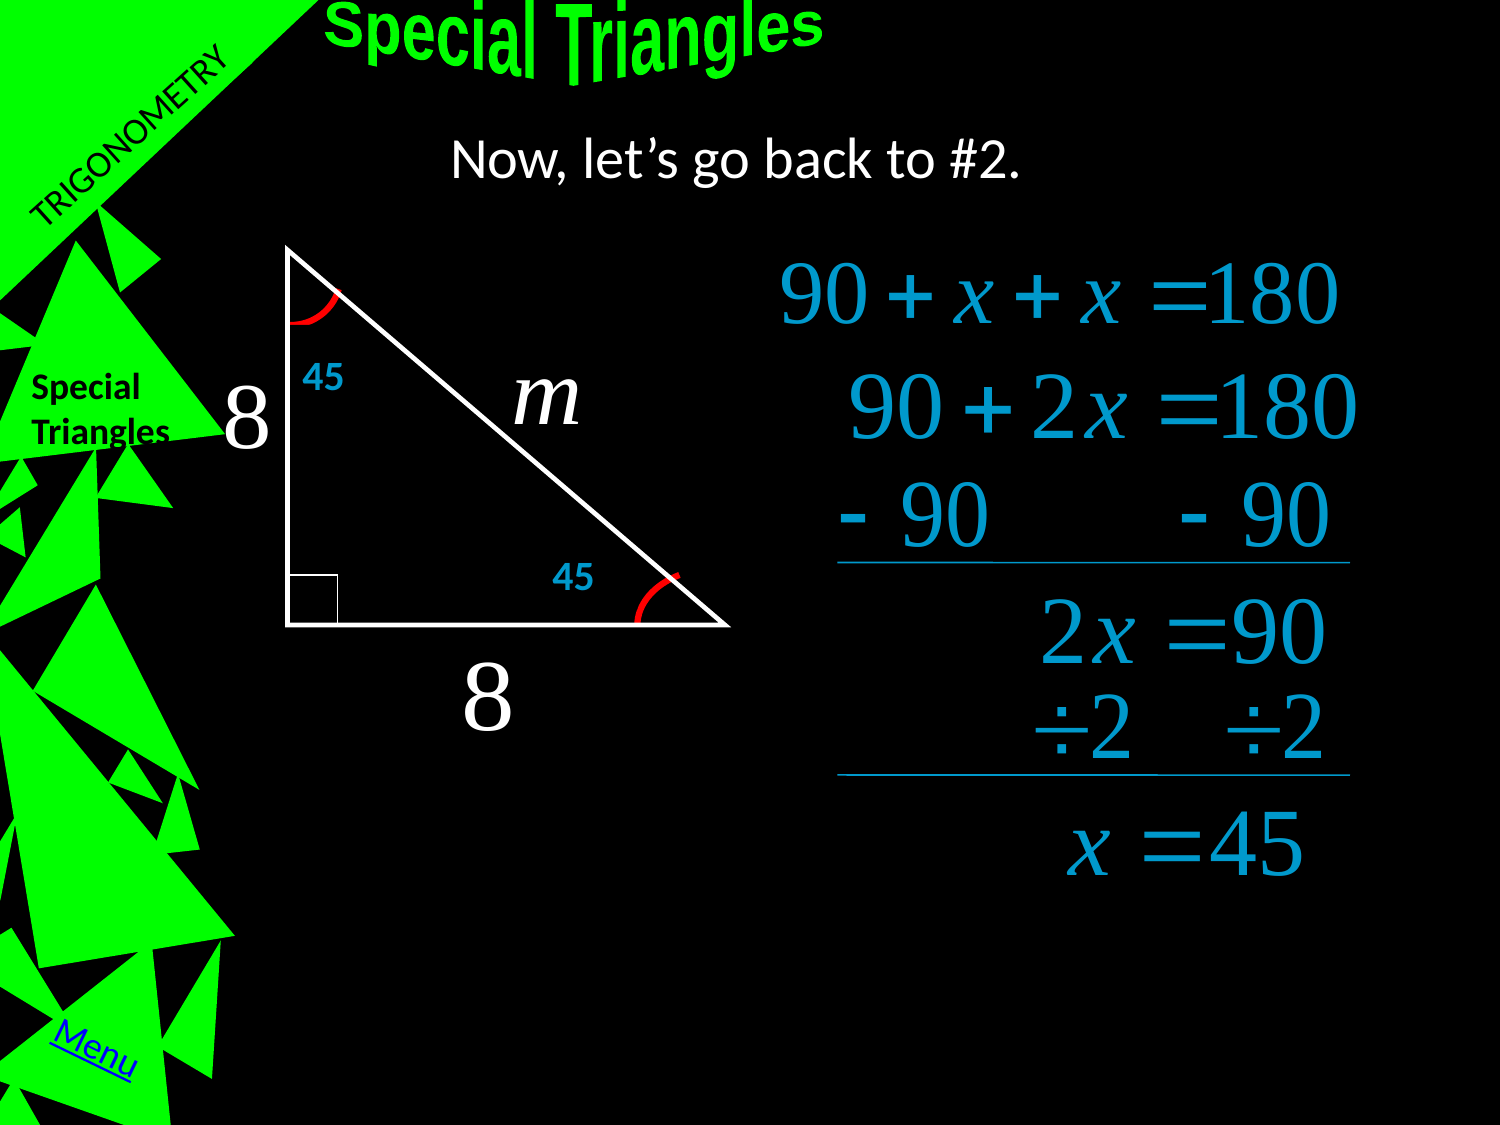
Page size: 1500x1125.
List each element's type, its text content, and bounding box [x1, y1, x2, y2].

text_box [0, 0, 321, 1125]
text_box Now, let’s go back to #2. [326, 112, 1500, 198]
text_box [1012, 662, 1343, 799]
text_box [212, 362, 280, 467]
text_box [1048, 787, 1322, 900]
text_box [209, 252, 321, 632]
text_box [1024, 574, 1346, 667]
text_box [768, 240, 1357, 347]
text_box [824, 449, 1350, 587]
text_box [837, 349, 1375, 463]
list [449, 637, 523, 751]
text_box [287, 249, 726, 626]
